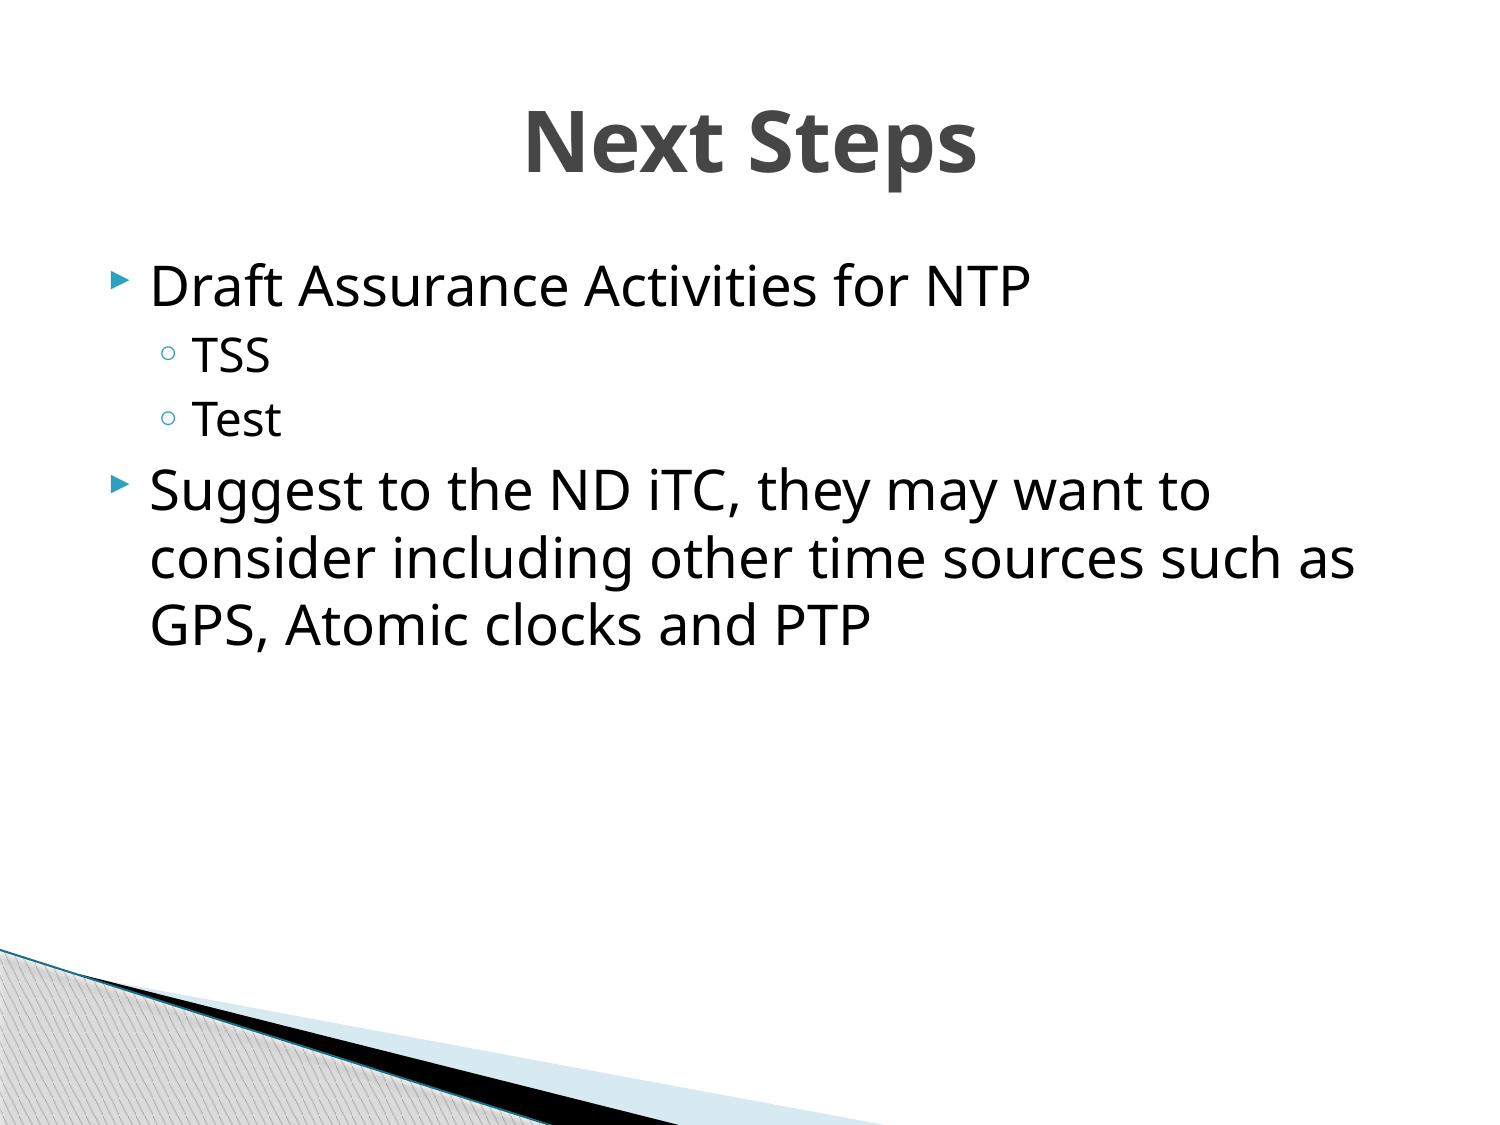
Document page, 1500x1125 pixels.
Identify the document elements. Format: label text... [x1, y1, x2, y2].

title Next Steps [75, 45, 1425, 233]
list Draft Assurance Activities for NTP TSS Test Suggest to the ND iTC, they may want to consider including other time sources such as GPS, Atomic clocks and PTP [75, 243, 1425, 888]
